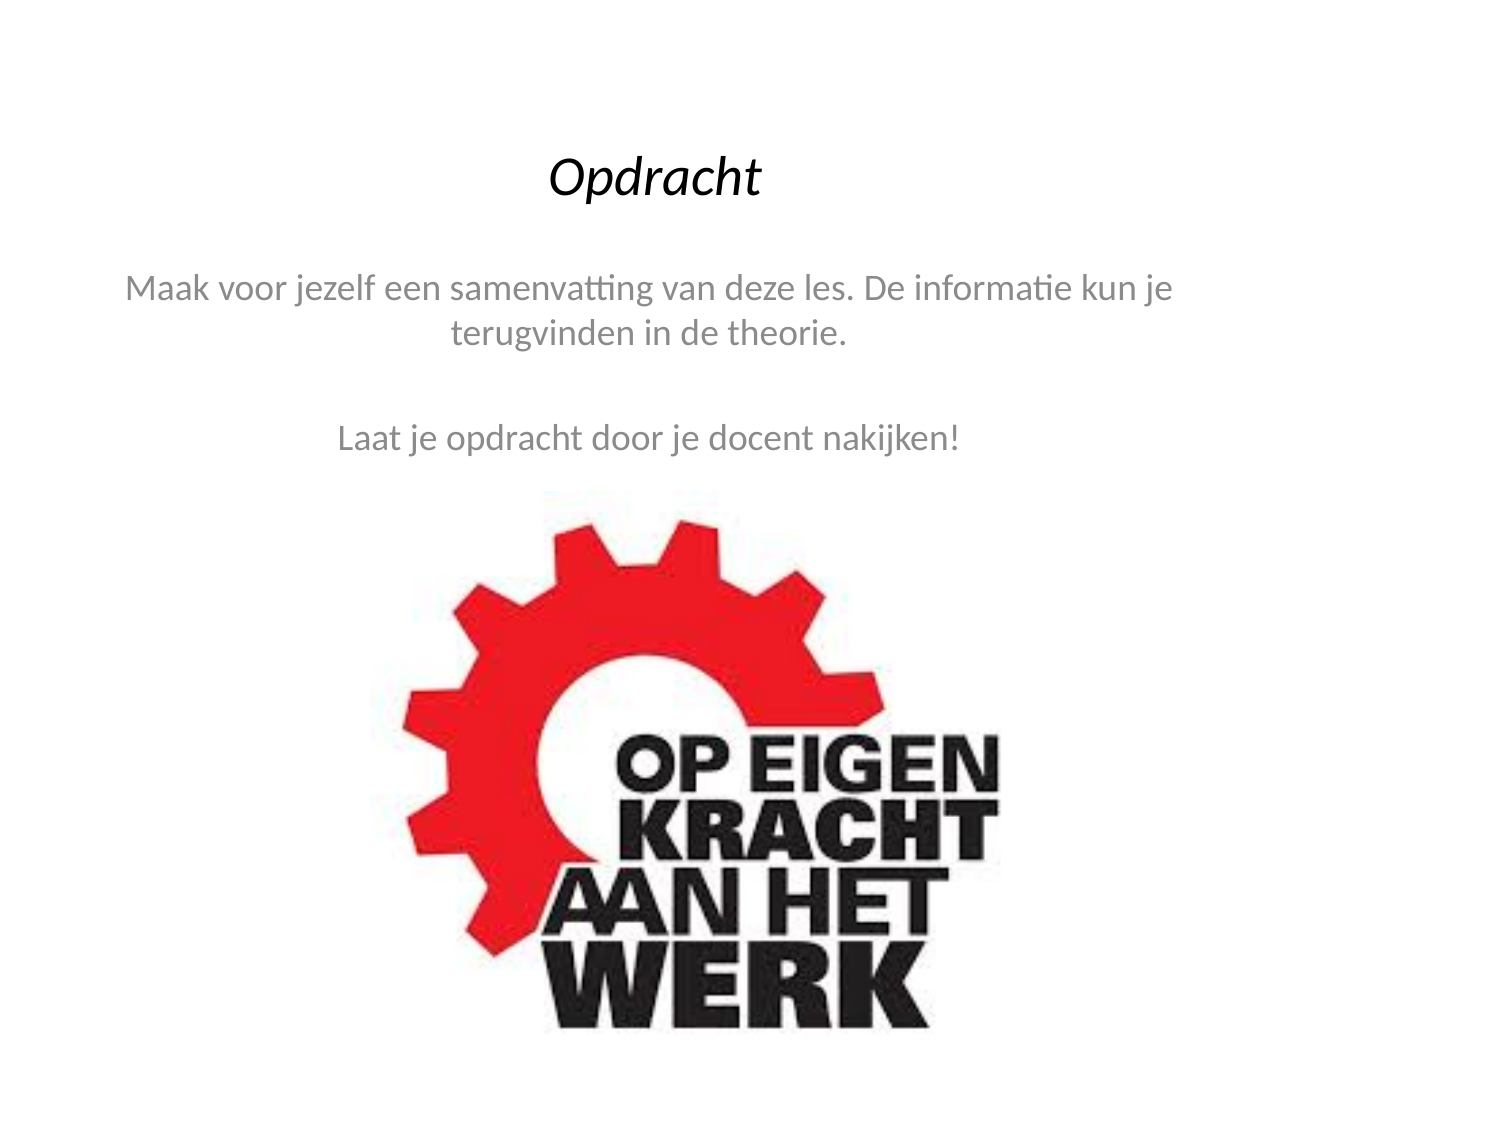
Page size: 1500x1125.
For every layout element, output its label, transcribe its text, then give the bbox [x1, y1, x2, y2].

title Opdracht [112, 101, 1199, 244]
picture [371, 491, 1032, 1056]
subtitle Maak voor jezelf een samenvatting van deze les. De informatie kun je terugvinden in de theorie. Laat je opdracht door je docent nakijken! [64, 255, 1235, 882]
